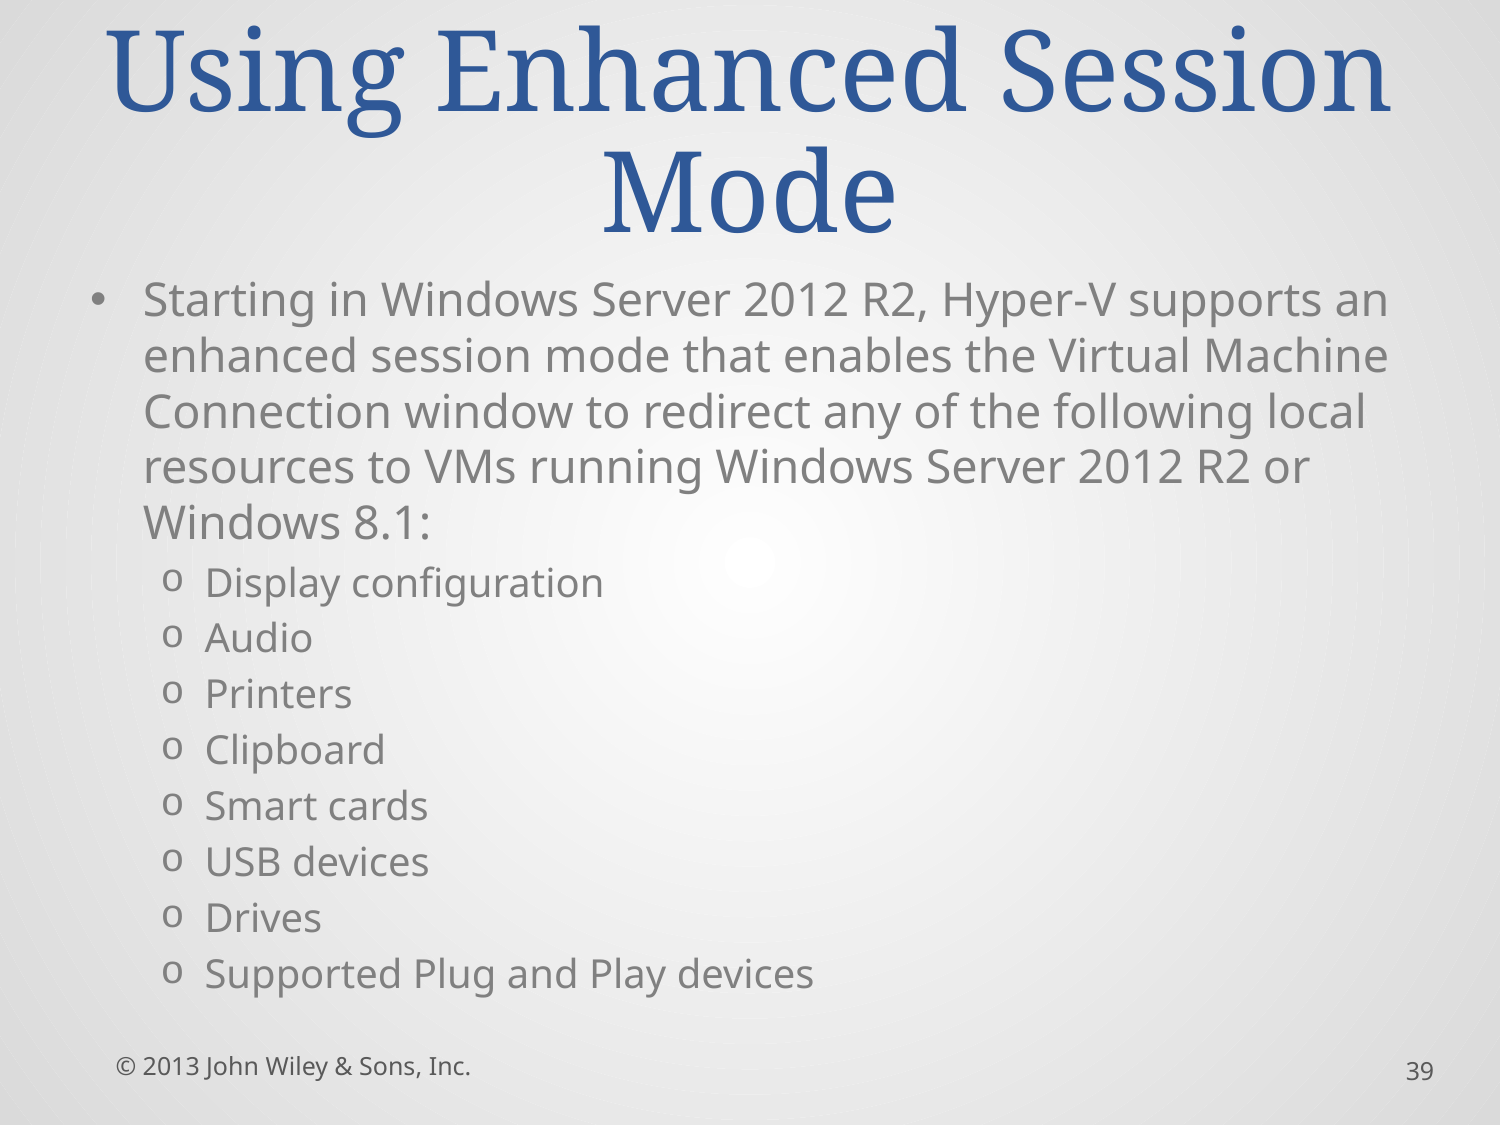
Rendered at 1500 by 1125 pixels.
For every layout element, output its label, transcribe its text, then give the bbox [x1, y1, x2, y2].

title Using Enhanced Session Mode [75, 0, 1425, 262]
list Starting in Windows Server 2012 R2, Hyper-V supports an enhanced session mode that enables the Virtual Machine Connection window to redirect any of the following local resources to VMs running Windows Server 2012 R2 or Windows 8.1: Display configuration Audio Printers Clipboard Smart cards USB devices Drives Supported Plug and Play devices [75, 262, 1425, 1005]
slide_number 39 [1401, 1042, 1494, 1103]
footer © 2013 John Wiley & Sons, Inc. [108, 1037, 576, 1098]
